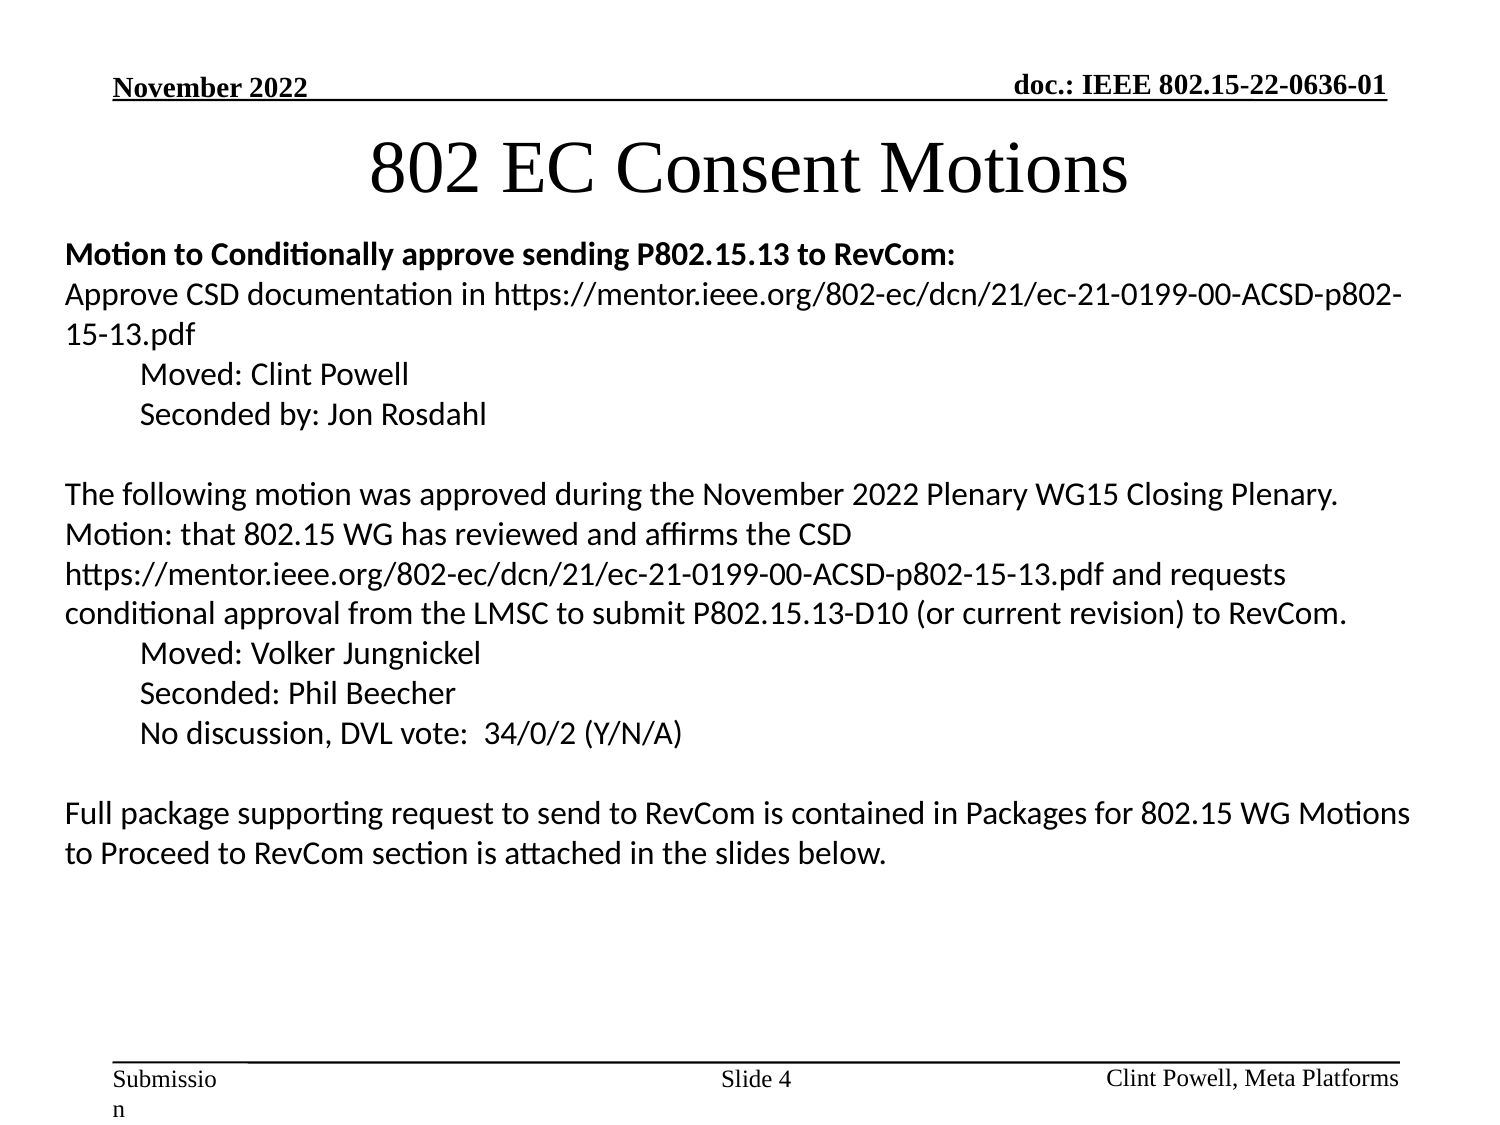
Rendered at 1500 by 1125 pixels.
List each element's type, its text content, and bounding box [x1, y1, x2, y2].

text_box Motion to Conditionally approve sending P802.15.13 to RevCom: Approve CSD documentation in https://mentor.ieee.org/802-ec/dcn/21/ec-21-0199-00-ACSD-p802-15-13.pdf Moved: Clint Powell Seconded by: Jon Rosdahl The following motion was approved during the November 2022 Plenary WG15 Closing Plenary. Motion: that 802.15 WG has reviewed and affirms the CSD https://mentor.ieee.org/802-ec/dcn/21/ec-21-0199-00-ACSD-p802-15-13.pdf and requests conditional approval from the LMSC to submit P802.15.13-D10 (or current revision) to RevCom. Moved: Volker Jungnickel Seconded: Phil Beecher No discussion, DVL vote: 34/0/2 (Y/N/A) Full package supporting request to send to RevCom is contained in Packages for 802.15 WG Motions to Proceed to RevCom section is attached in the slides below. [50, 224, 1450, 999]
slide_number Slide 4 [712, 1062, 800, 1093]
text_box 802 EC Consent Motions [112, 75, 1388, 224]
